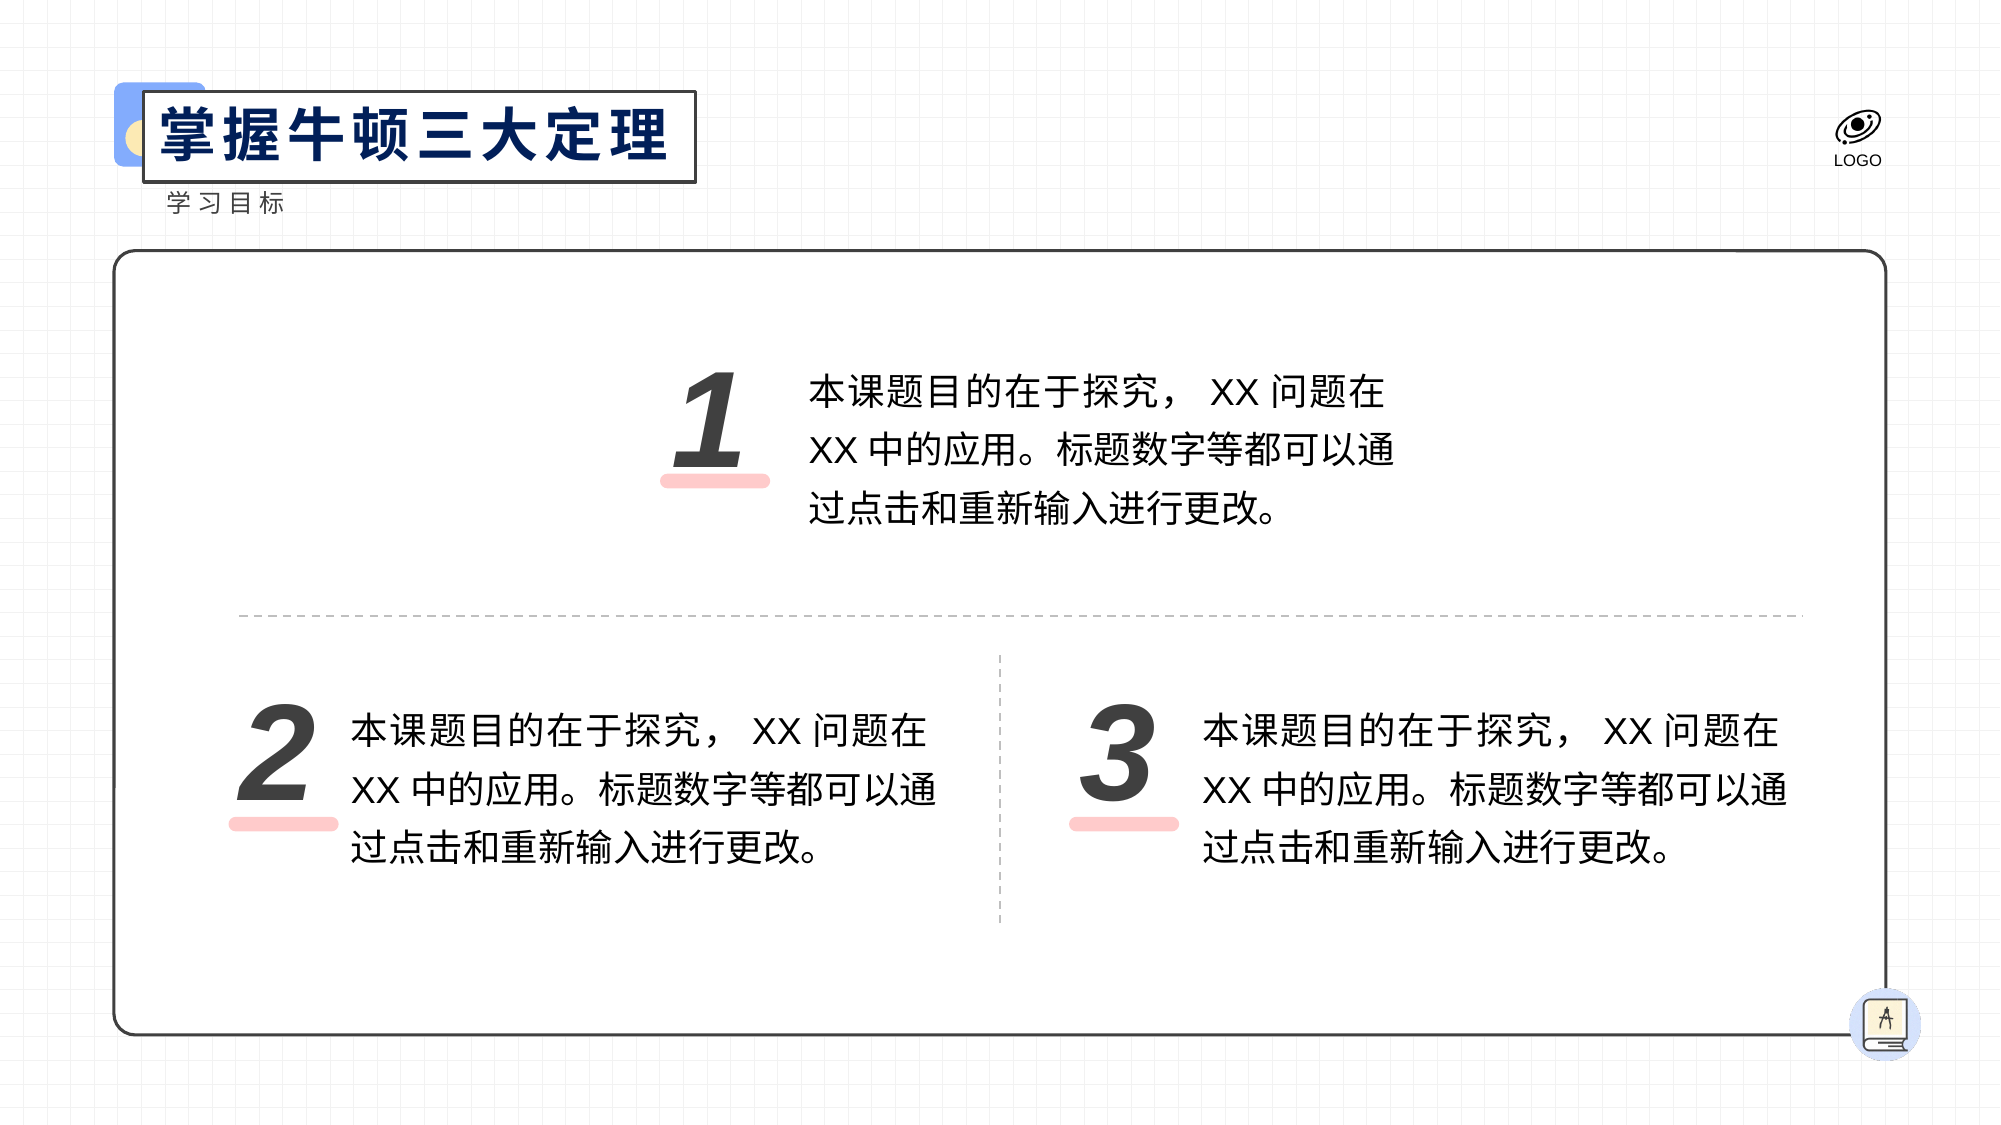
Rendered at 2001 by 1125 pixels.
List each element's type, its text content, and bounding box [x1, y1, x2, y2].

text_box 2 [224, 655, 331, 835]
list 学习目标 [151, 183, 308, 226]
picture [1831, 100, 1885, 154]
text_box 1 [656, 322, 764, 503]
text_box 本课题目的在于探究，XX问题在XX中的应用。标题数字等都可以通过点击和重新输入进行更改。 [1187, 686, 1804, 877]
text_box 本课题目的在于探究，XX问题在XX中的应用。标题数字等都可以通过点击和重新输入进行更改。 [793, 347, 1410, 538]
text_box 3 [1064, 655, 1172, 835]
text_box 本课题目的在于探究，XX问题在XX中的应用。标题数字等都可以通过点击和重新输入进行更改。 [336, 686, 953, 877]
picture [1849, 988, 1921, 1061]
list 掌握牛顿三大定理 [142, 90, 697, 184]
